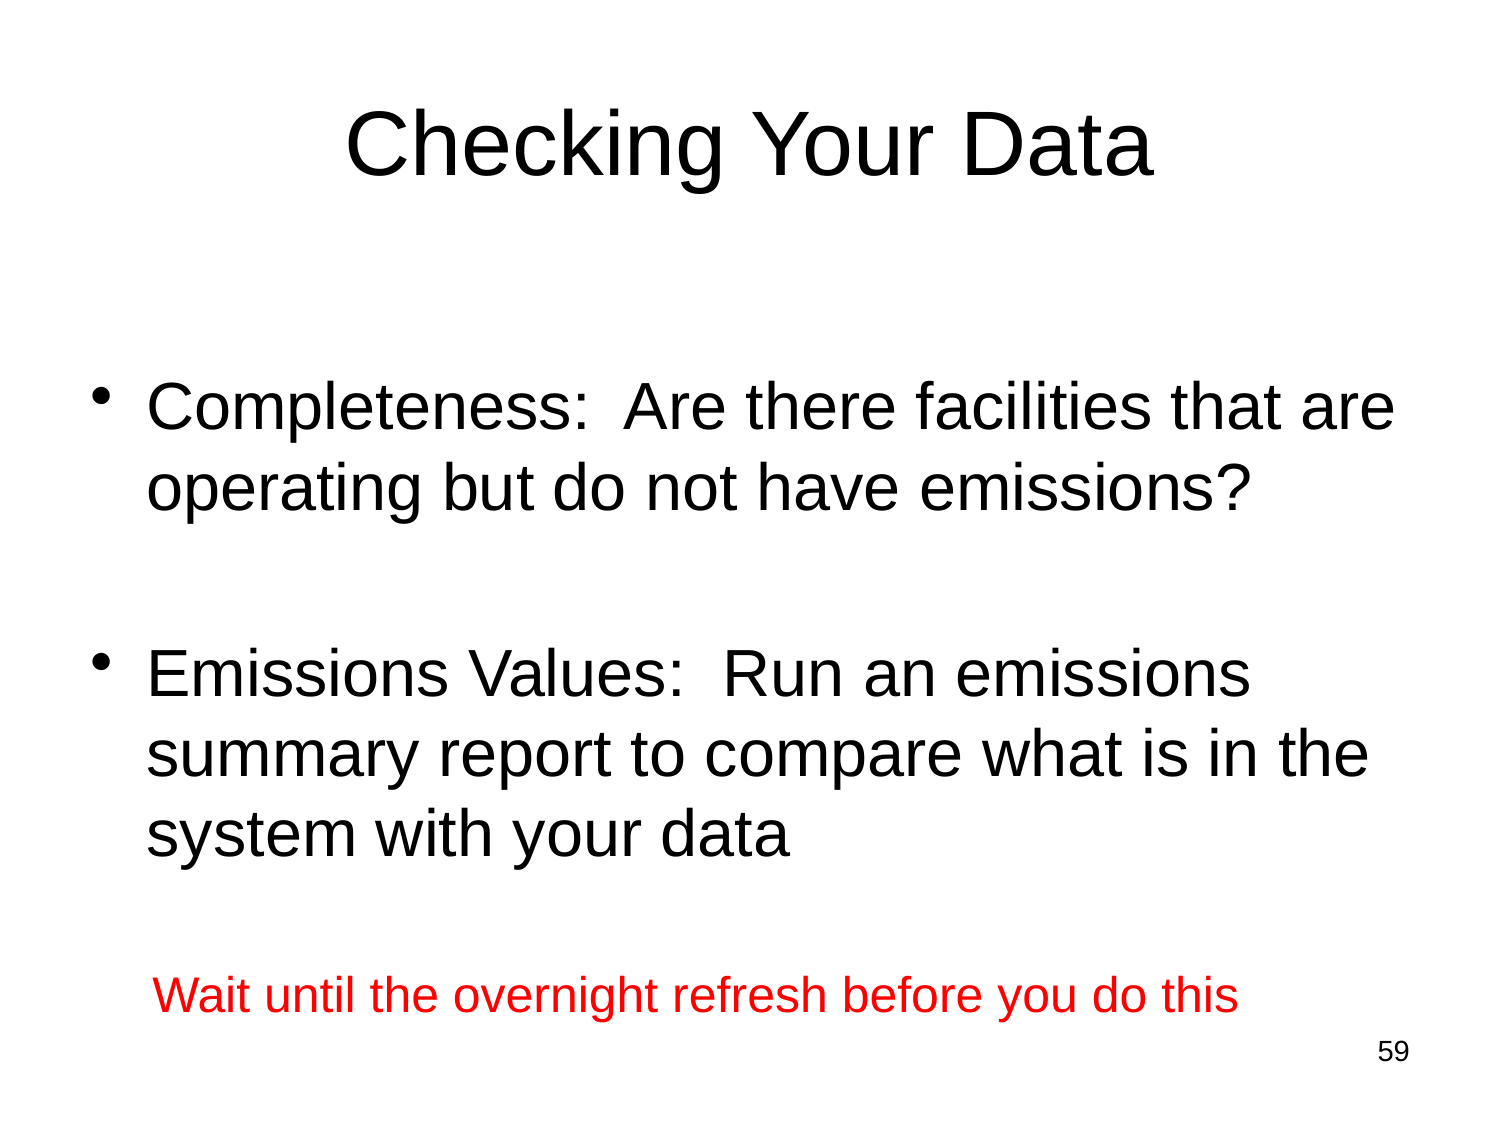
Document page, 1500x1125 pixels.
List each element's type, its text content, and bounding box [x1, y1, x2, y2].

text_box Wait until the overnight refresh before you do this [137, 954, 1313, 1030]
list Completeness: Are there facilities that are operating but do not have emissions? Emissions Values: Run an emissions summary report to compare what is in the system with your data [74, 262, 1426, 1006]
title Checking Your Data [74, 44, 1426, 233]
slide_number 59 [1074, 1024, 1426, 1103]
